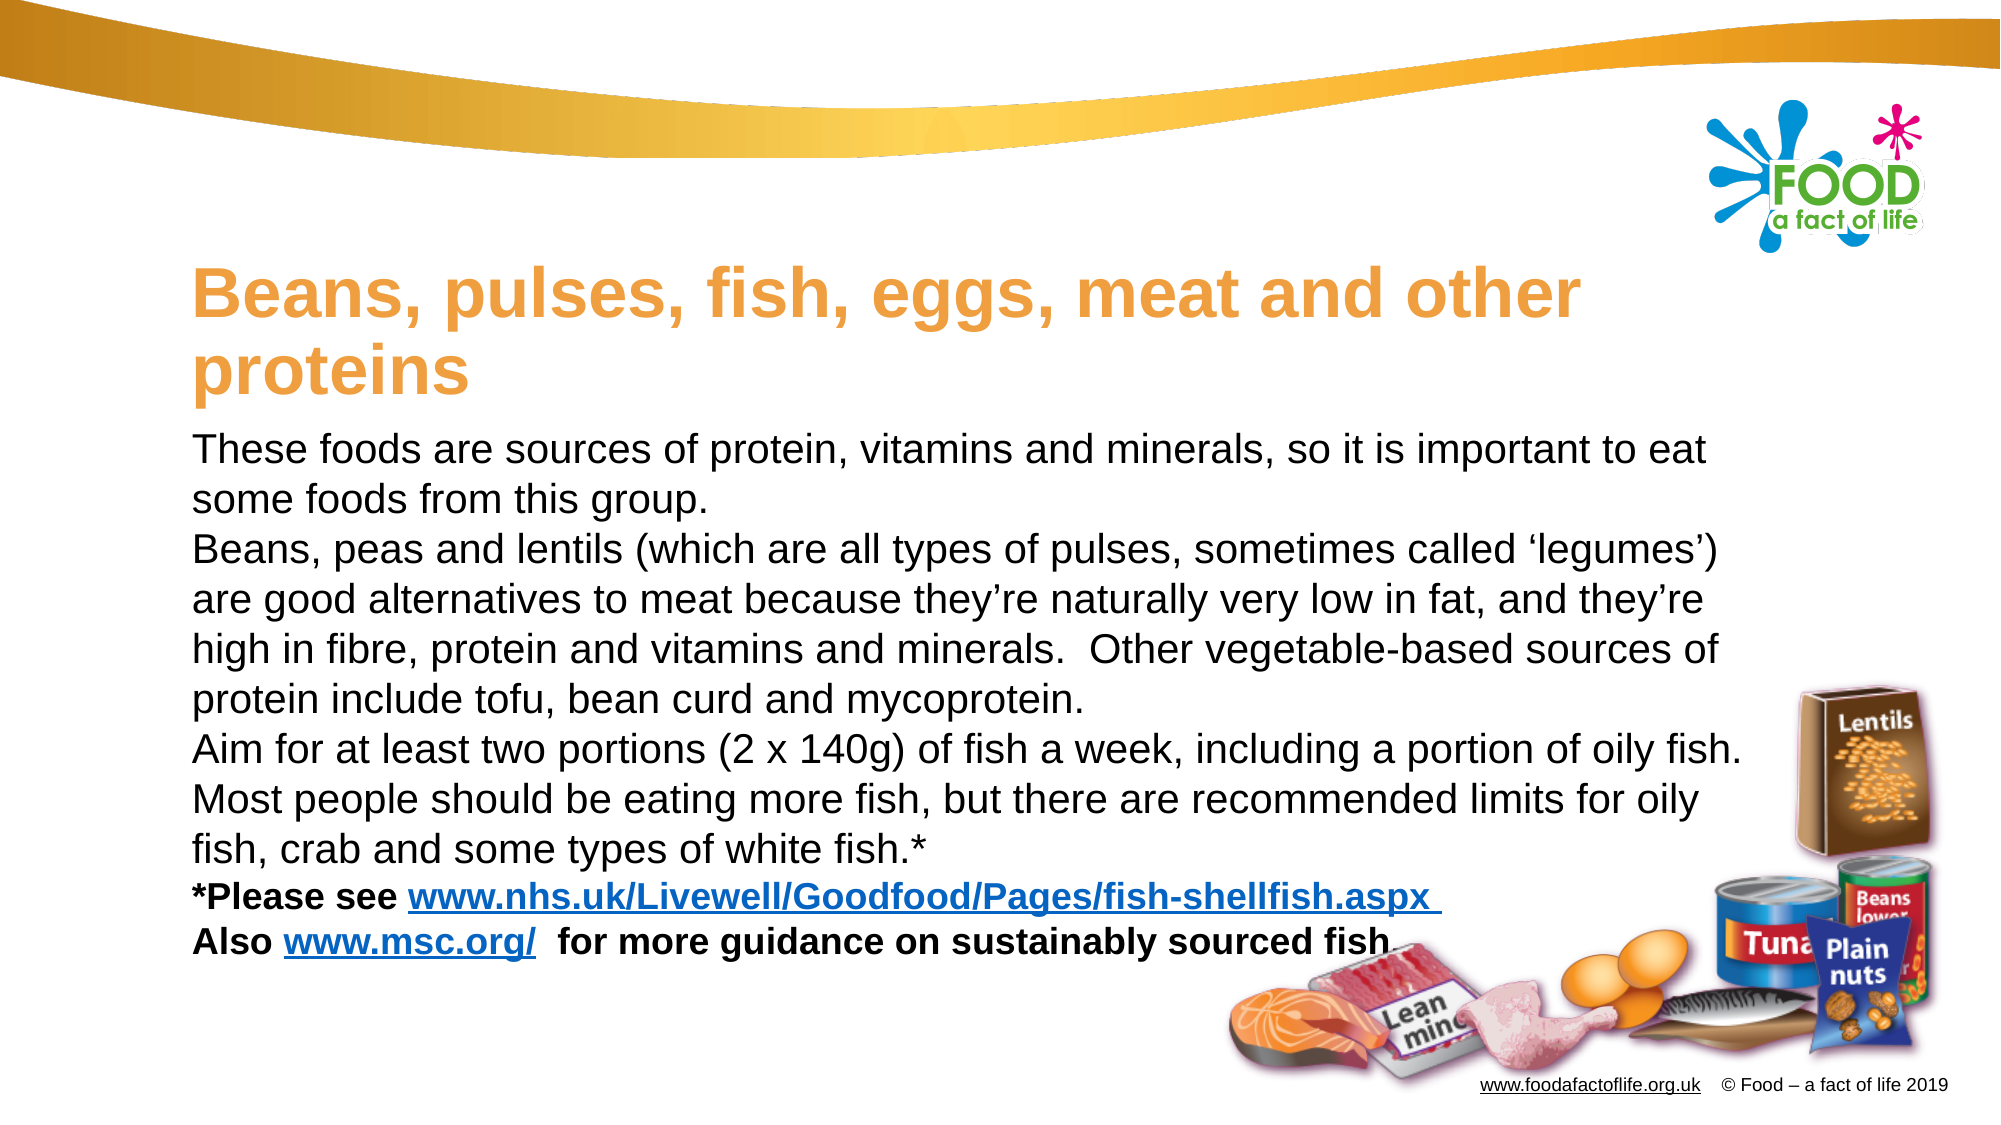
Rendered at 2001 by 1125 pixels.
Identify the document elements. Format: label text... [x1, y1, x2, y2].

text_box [1214, 670, 1954, 1119]
picture [0, 0, 2000, 1125]
subtitle These foods are sources of protein, vitamins and minerals, so it is important to eat some foods from this group. Beans, peas and lentils (which are all types of pulses, sometimes called ‘legumes’) are good alternatives to meat because they’re naturally very low in fat, and they’re high in fibre, protein and vitamins and minerals. Other vegetable-based sources of protein include tofu, bean curd and mycoprotein. Aim for at least two portions (2 x 140g) of fish a week, including a portion of oily fish. Most people should be eating more fish, but there are recommended limits for oily fish, crab and some types of white fish.* *Please see www.nhs.uk/Livewell/Goodfood/Pages/fish-shellfish.aspx Also www.msc.org/ for more guidance on sustainably sourced fish. [191, 421, 1787, 1037]
title Beans, pulses, fish, eggs, meat and other proteins [191, 256, 1787, 375]
